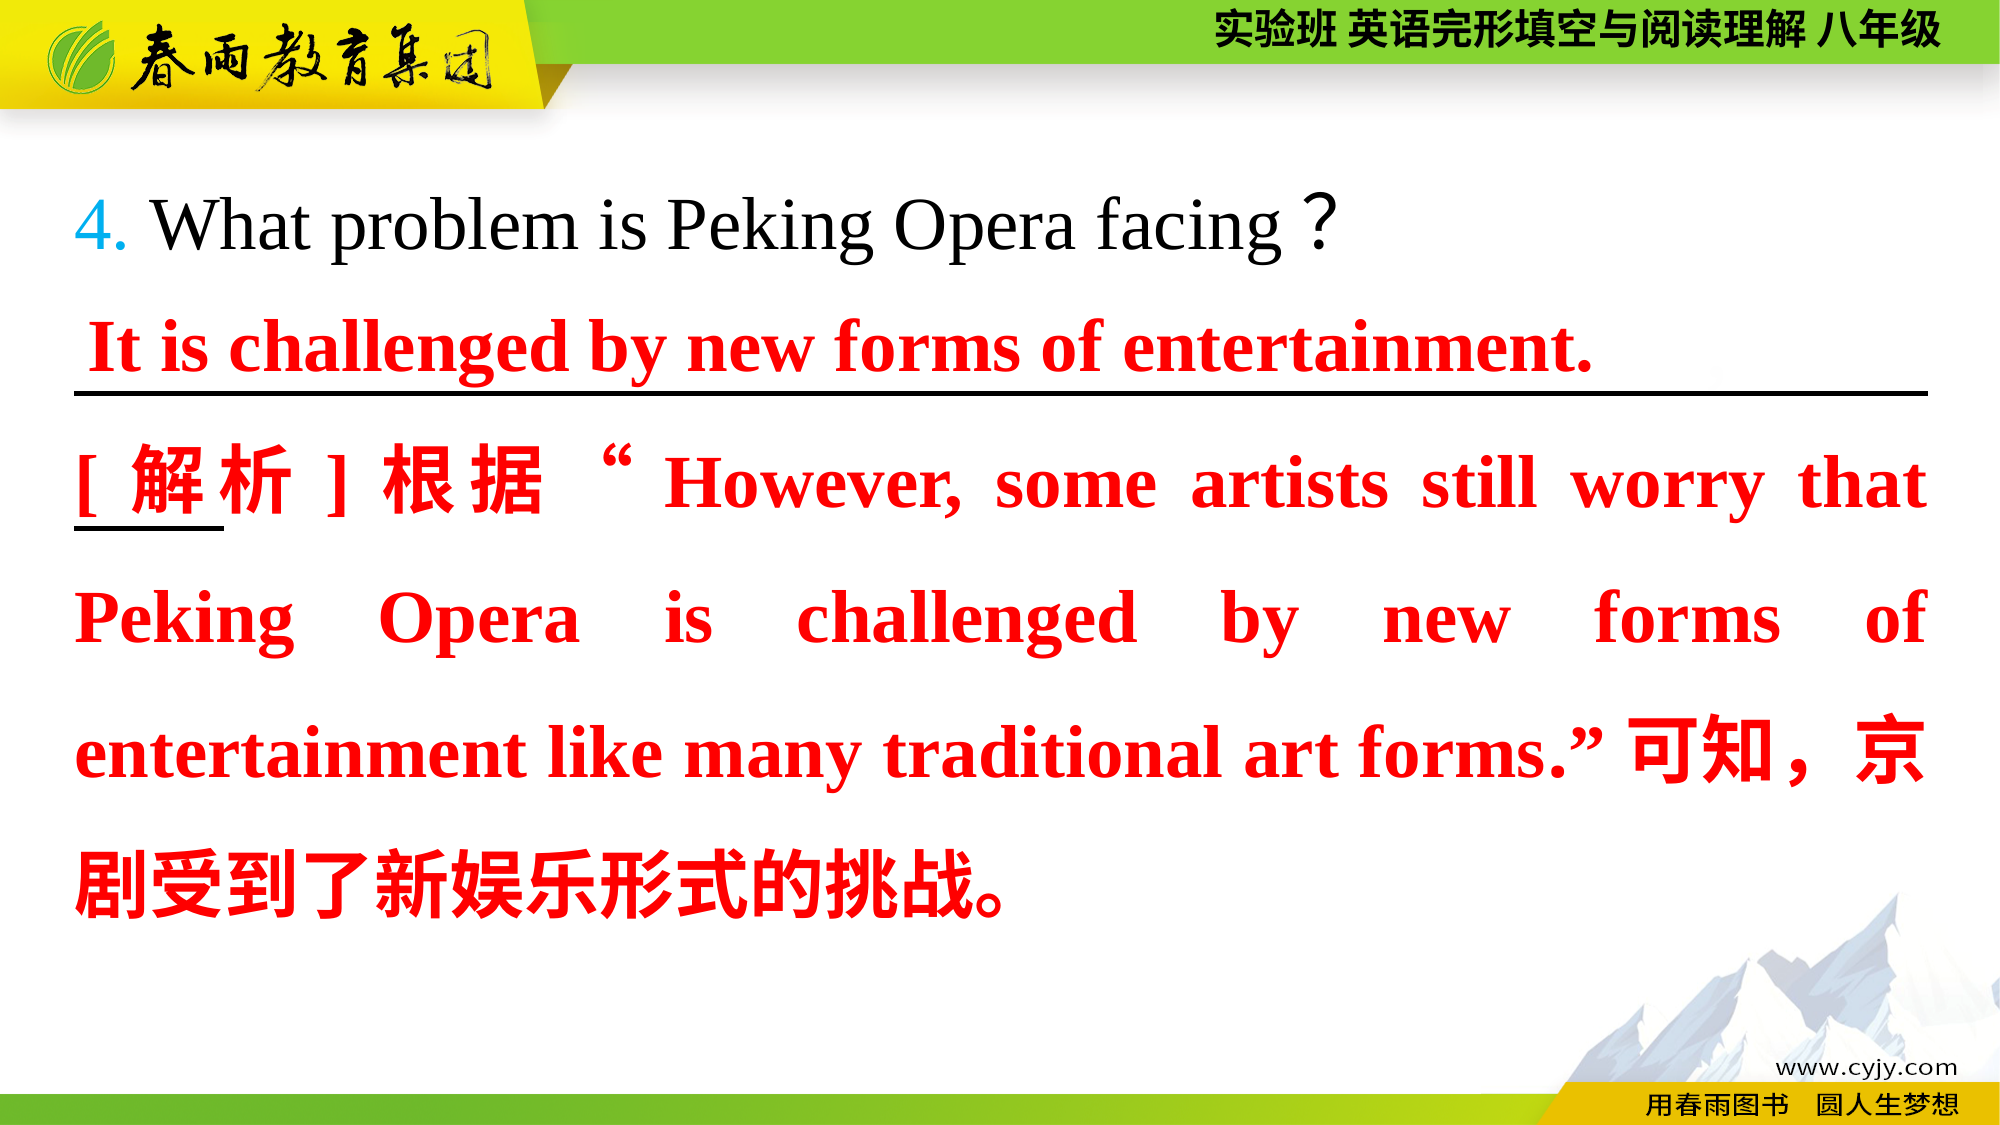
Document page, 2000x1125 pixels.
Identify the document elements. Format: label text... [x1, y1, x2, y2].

text_box It is challenged by new forms of entertainment. [72, 243, 1734, 379]
list 4. What problem is Peking Opera facing？ ， [59, 122, 1944, 379]
picture [0, 0, 2000, 1125]
text_box [解析]根据“However, some artists still worry that Peking Opera is challenged by new forms of entertainment like many traditional art forms.”可知，京剧受到了新娱乐形式的挑战。 [59, 379, 1944, 935]
